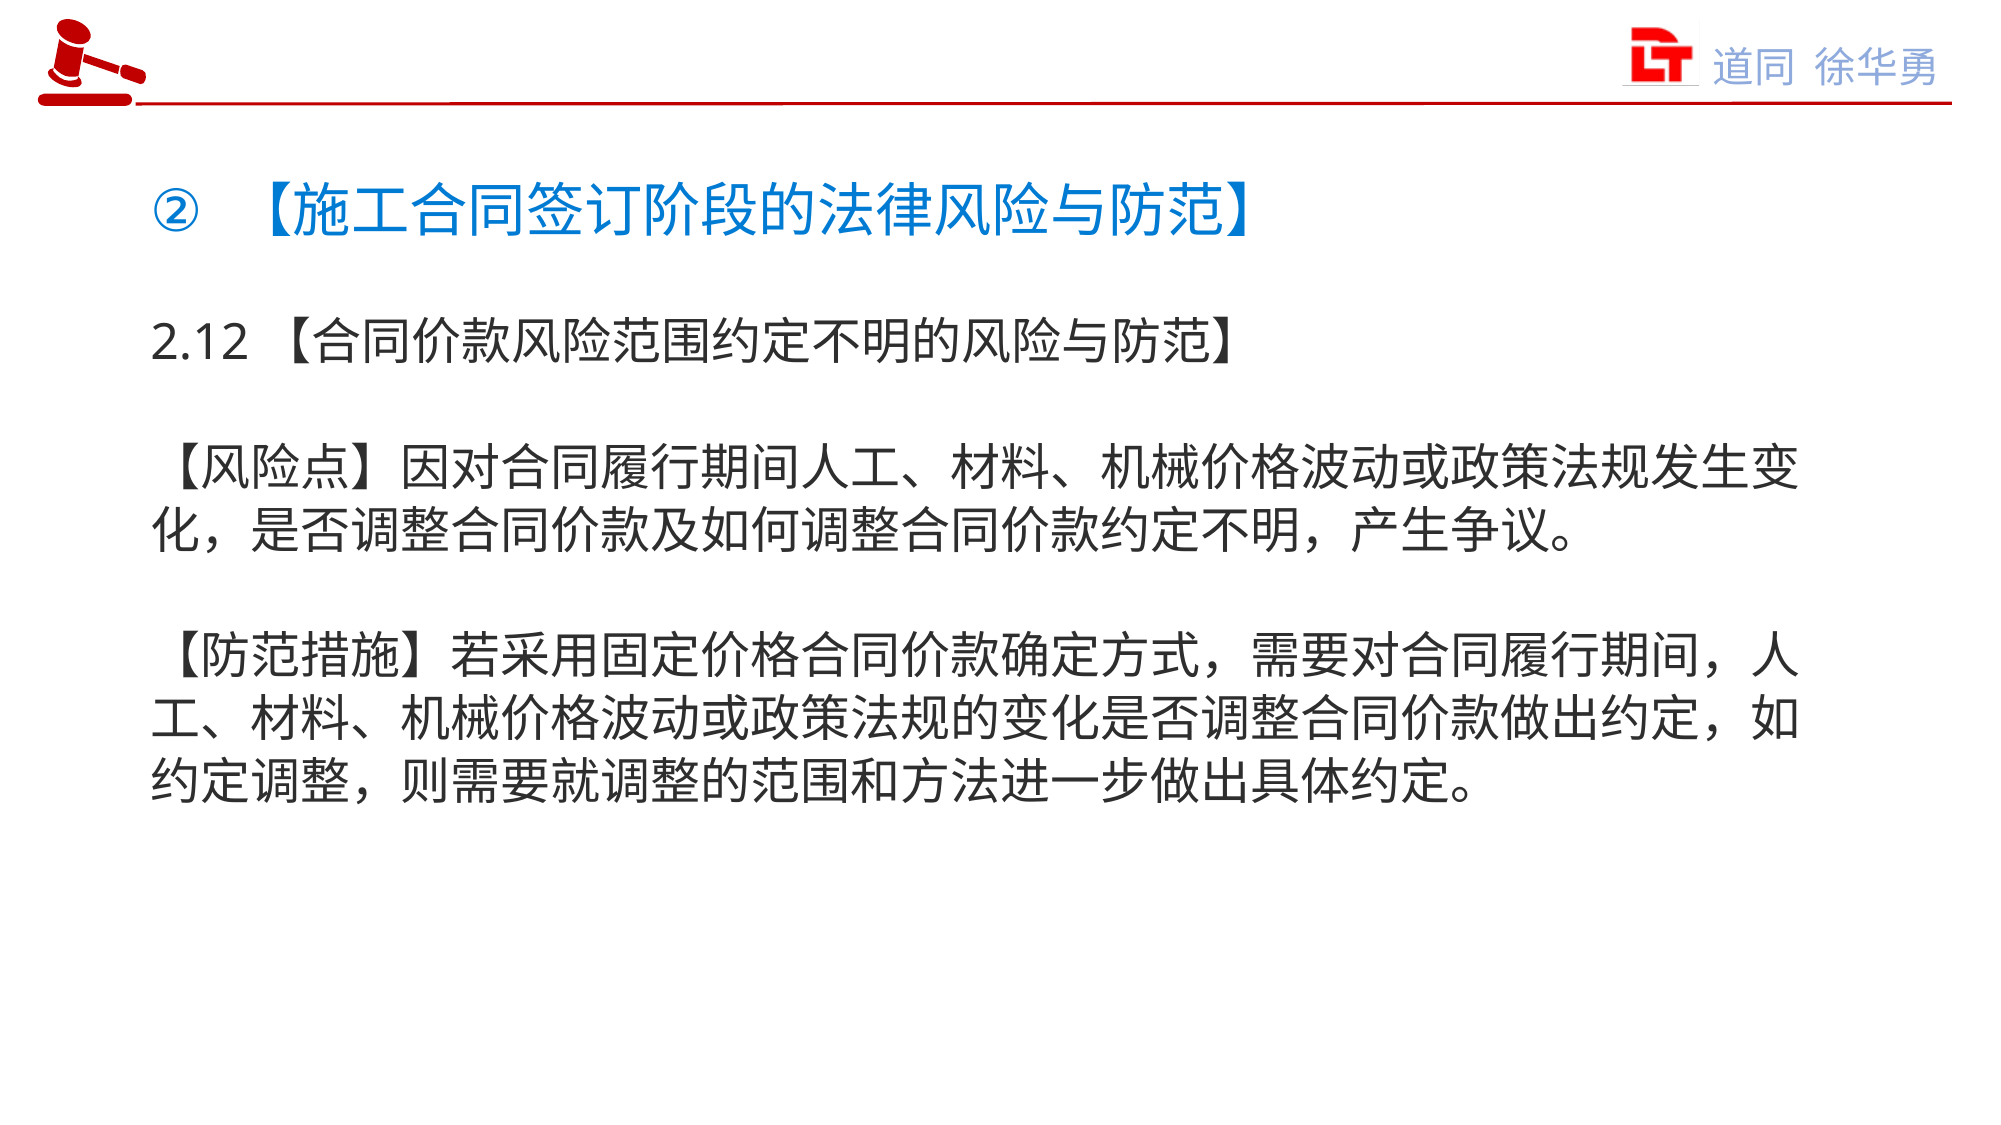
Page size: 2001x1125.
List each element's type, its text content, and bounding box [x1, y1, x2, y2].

text_box 【施工合同签订阶段的法律风险与防范】 2.12【合同价款风险范围约定不明的风险与防范】 【风险点】因对合同履行期间人工、材料、机械价格波动或政策法规发生变化，是否调整合同价款及如何调整合同价款约定不明，产生争议。 【防范措施】若采用固定价格合同价款确定方式，需要对合同履行期间，人工、材料、机械价格波动或政策法规的变化是否调整合同价款做出约定，如约定调整，则需要就调整的范围和方法进一步做出具体约定。 [135, 173, 1832, 817]
picture [1622, 19, 1699, 97]
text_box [37, 17, 1954, 106]
